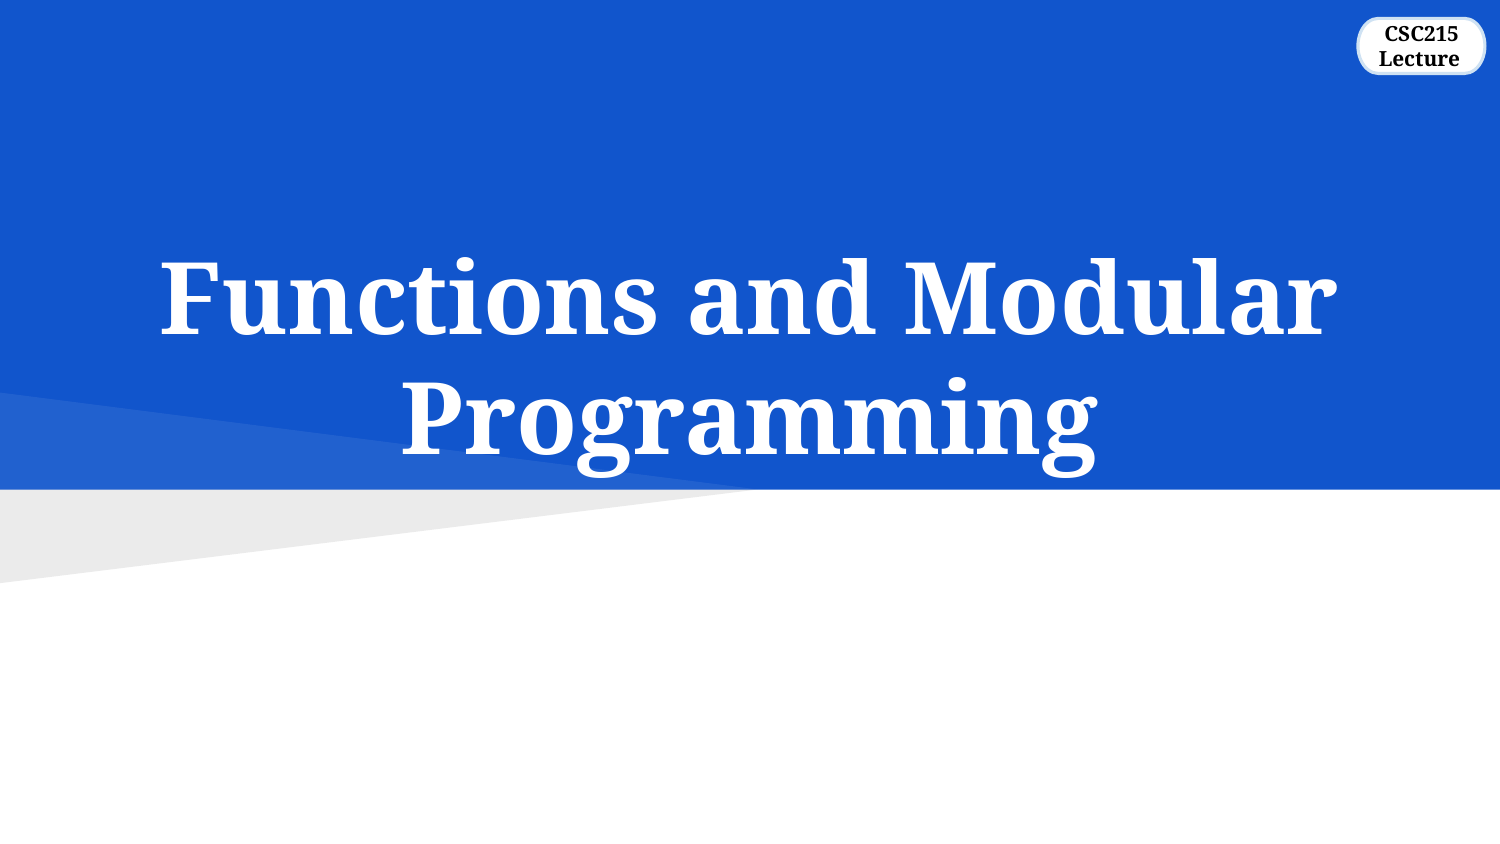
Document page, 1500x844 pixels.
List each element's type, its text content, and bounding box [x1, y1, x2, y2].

title Functions and Modular Programming [112, 241, 1388, 490]
text_box CSC215 Lecture [1357, 18, 1485, 74]
